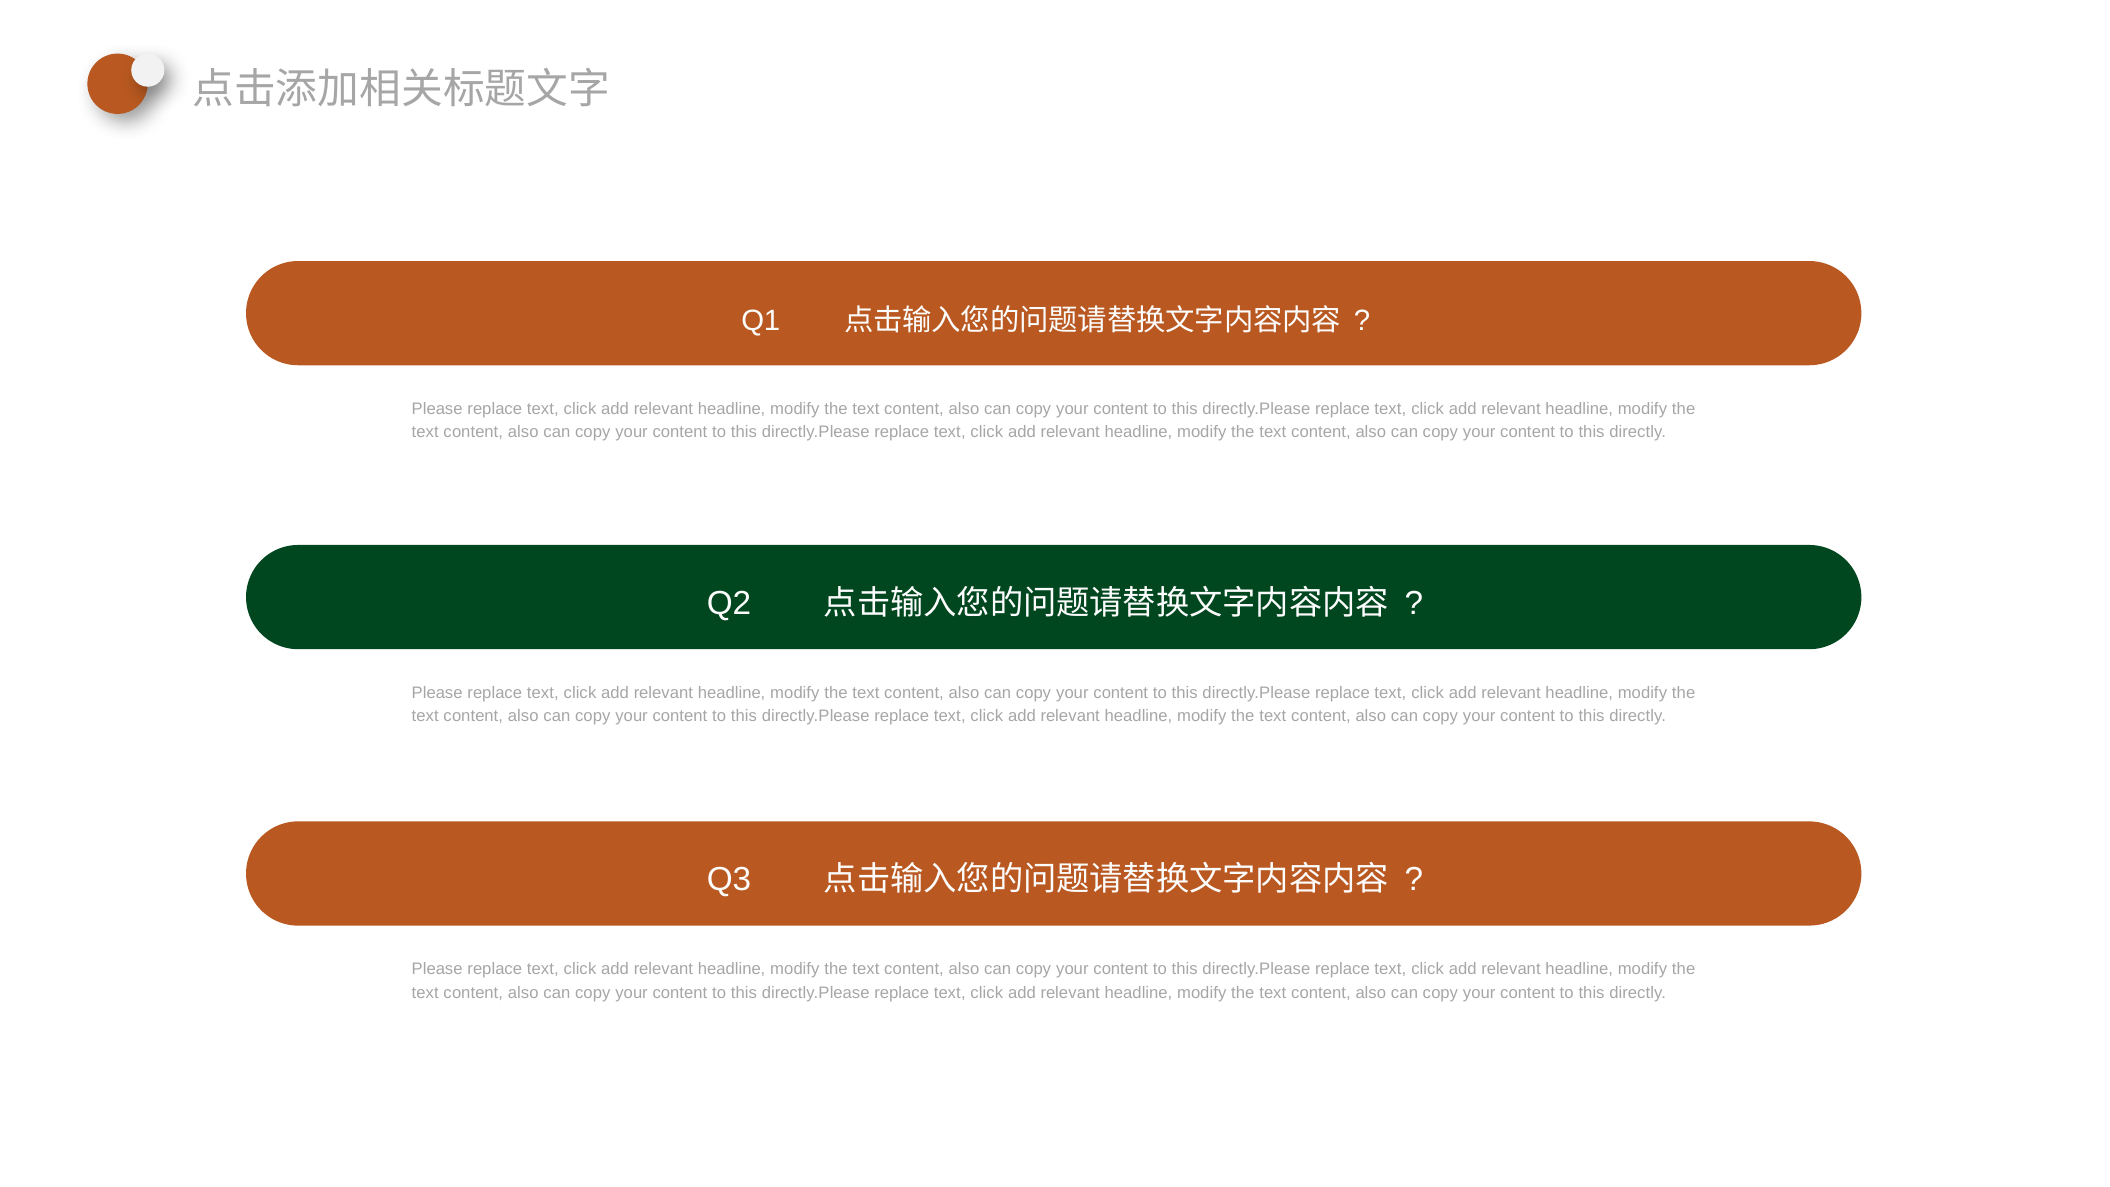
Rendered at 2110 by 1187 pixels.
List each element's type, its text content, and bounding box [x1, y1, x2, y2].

text_box [246, 544, 1862, 650]
text_box Please replace text, click add relevant headline, modify the text content, also can copy your content to this directly.Please replace text, click add relevant headline, modify the text content, also can copy your content to this directly.Please replace text, click add relevant headline, modify the text content, also can copy your content to this directly. [411, 677, 1700, 726]
text_box 点击添加相关标题文字 [176, 53, 680, 114]
text_box [246, 821, 1862, 926]
text_box Q1 点击输入您的问题请替换文字内容内容 ? [706, 277, 1405, 349]
text_box Q2 点击输入您的问题请替换文字内容内容 ? [706, 561, 1405, 633]
text_box Please replace text, click add relevant headline, modify the text content, also can copy your content to this directly.Please replace text, click add relevant headline, modify the text content, also can copy your content to this directly.Please replace text, click add relevant headline, modify the text content, also can copy your content to this directly. [411, 393, 1700, 442]
text_box Please replace text, click add relevant headline, modify the text content, also can copy your content to this directly.Please replace text, click add relevant headline, modify the text content, also can copy your content to this directly.Please replace text, click add relevant headline, modify the text content, also can copy your content to this directly. [411, 953, 1700, 1002]
text_box Q3 点击输入您的问题请替换文字内容内容 ? [706, 838, 1405, 909]
text_box [246, 261, 1862, 366]
text_box [86, 52, 142, 115]
text_box [130, 52, 166, 88]
